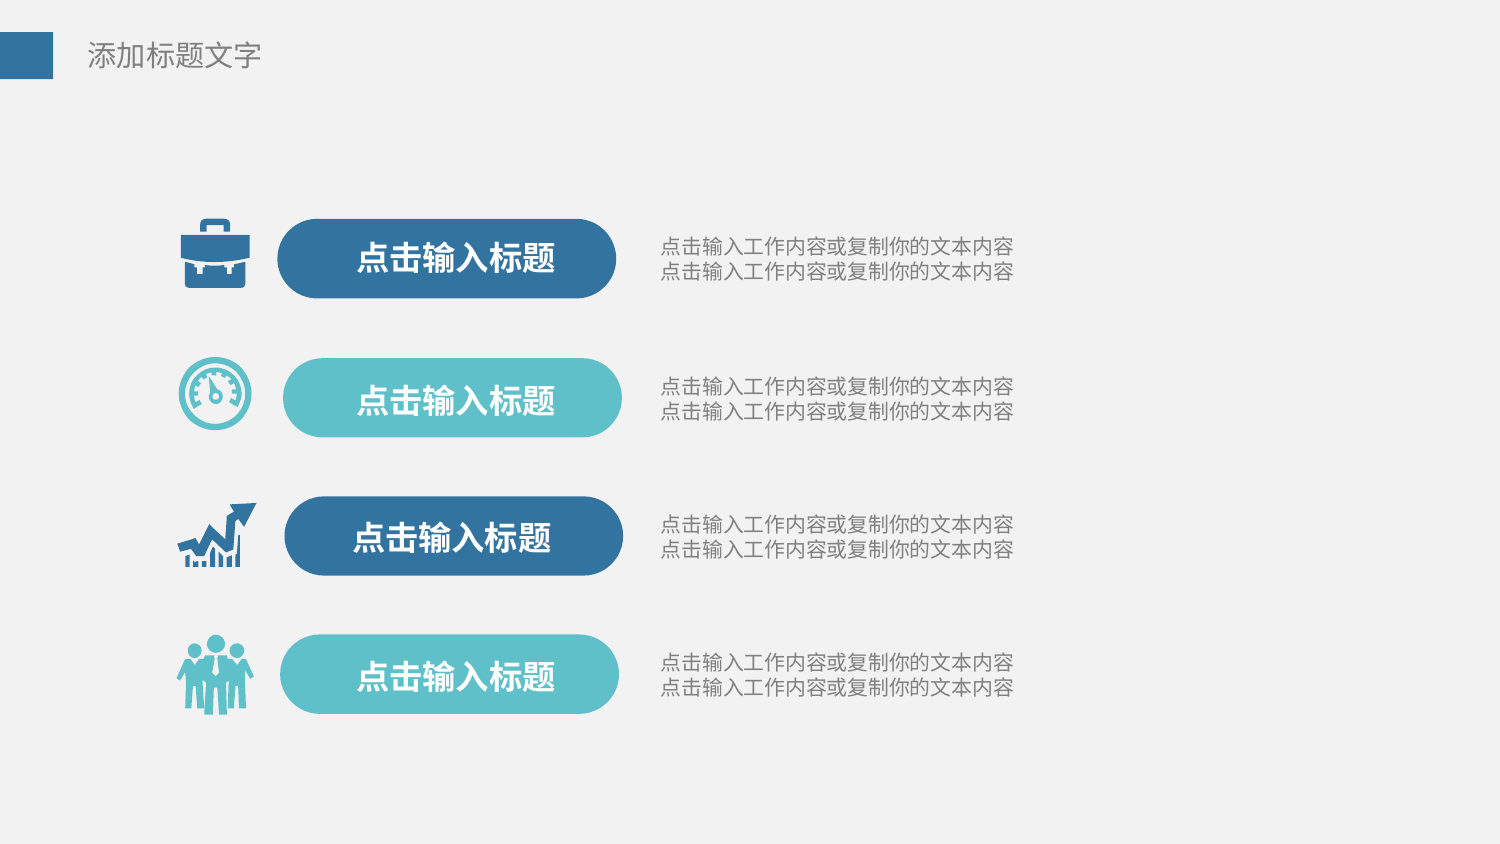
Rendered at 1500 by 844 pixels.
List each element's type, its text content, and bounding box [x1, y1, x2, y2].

text_box 点击输入工作内容或复制你的文本内容 点击输入工作内容或复制你的文本内容 [645, 226, 1355, 292]
text_box [280, 634, 620, 714]
text_box [178, 356, 252, 431]
text_box 点击输入工作内容或复制你的文本内容 点击输入工作内容或复制你的文本内容 [645, 641, 1355, 707]
text_box 点击输入标题 [337, 509, 567, 565]
text_box [200, 218, 231, 232]
text_box [184, 261, 246, 288]
text_box 点击输入标题 [341, 372, 572, 428]
text_box [283, 358, 622, 438]
text_box [193, 560, 199, 567]
text_box [284, 496, 624, 576]
text_box 点击输入工作内容或复制你的文本内容 点击输入工作内容或复制你的文本内容 [645, 365, 1355, 431]
text_box [177, 502, 257, 557]
text_box [235, 534, 240, 567]
text_box 点击输入标题 [341, 229, 572, 285]
text_box [226, 555, 232, 567]
text_box [180, 234, 250, 263]
text_box [277, 218, 617, 299]
text_box [185, 554, 190, 567]
text_box [206, 634, 226, 653]
text_box [201, 560, 207, 567]
text_box 点击输入工作内容或复制你的文本内容 点击输入工作内容或复制你的文本内容 [645, 503, 1355, 569]
text_box 点击输入标题 [341, 648, 572, 704]
text_box [210, 546, 216, 567]
text_box [176, 643, 254, 715]
text_box [218, 551, 224, 567]
